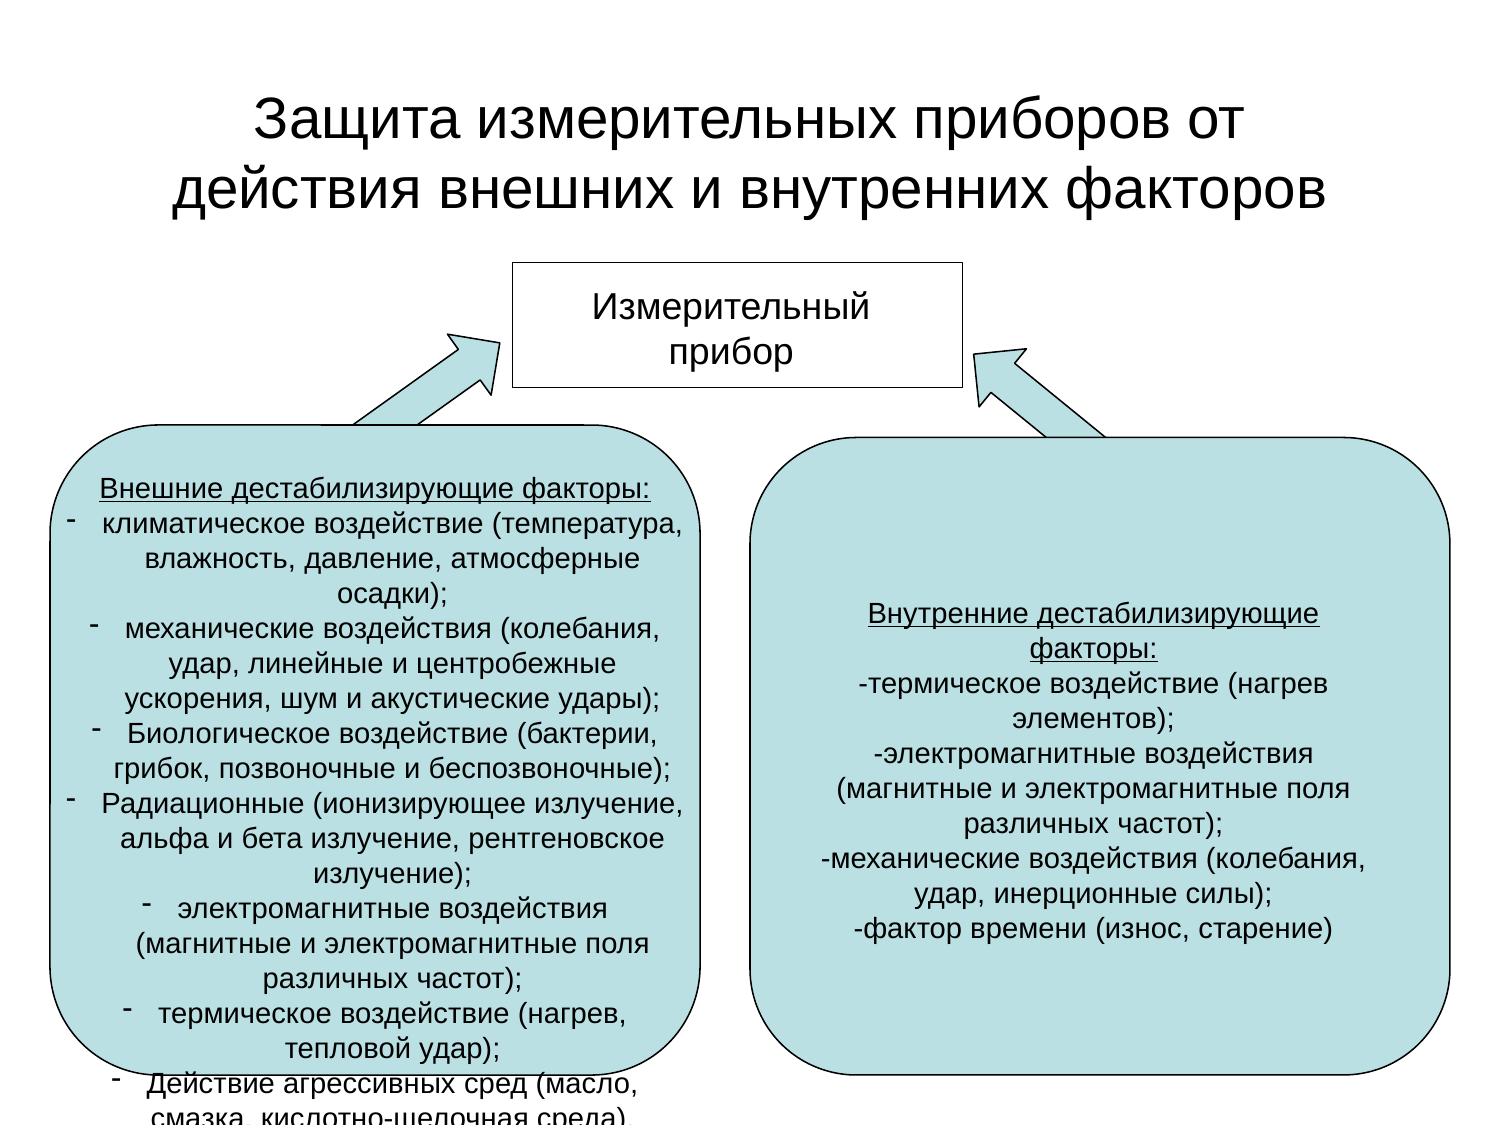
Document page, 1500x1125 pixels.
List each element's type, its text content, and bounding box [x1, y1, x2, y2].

text_box [354, 334, 500, 424]
text_box Измерительный прибор [549, 274, 913, 380]
text_box [750, 437, 1450, 1075]
text_box Внешние дестабилизирующие факторы: климатическое воздействие (температура, влажность, давление, атмосферные осадки); механические воздействия (колебания, удар, линейные и центробежные ускорения, шум и акустические удары); Биологическое воздействие (бактерии, грибок, позвоночные и беспозвоночные); Радиационные (ионизирующее излучение, альфа и бета излучение, рентгеновское излучение); электромагнитные воздействия (магнитные и электромагнитные поля различных частот); термическое воздействие (нагрев, тепловой удар); Действие агрессивных сред (масло, смазка, кислотно-щелочная среда). [50, 462, 700, 1125]
text_box [512, 262, 963, 388]
text_box [76, 424, 674, 462]
text_box [973, 348, 1106, 437]
title Защита измерительных приборов от действия внешних и внутренних факторов [112, 74, 1388, 226]
text_box Внутренние дестабилизирующие факторы: -термическое воздействие (нагрев элементов); -электромагнитные воздействия (магнитные и электромагнитные поля различных частот); -механические воздействия (колебания, удар, инерционные силы); -фактор времени (износ, старение) [799, 587, 1388, 952]
